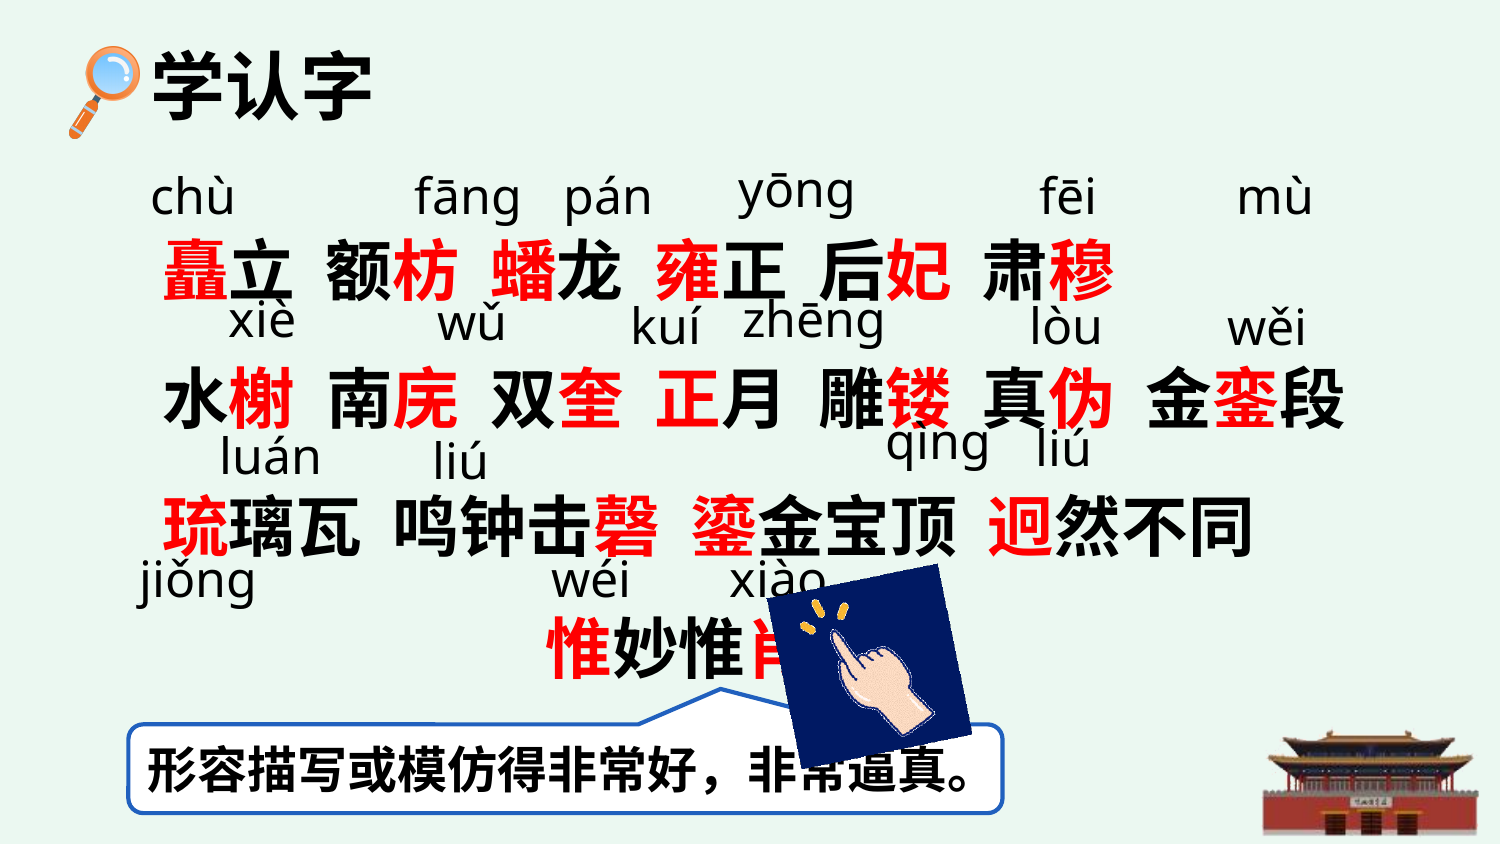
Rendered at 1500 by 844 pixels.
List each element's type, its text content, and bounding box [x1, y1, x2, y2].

text_box 惟妙惟肖 [530, 598, 776, 694]
text_box wěi [1212, 288, 1323, 363]
text_box xiào [714, 539, 843, 598]
text_box 矗立 额枋 蟠龙 雍正 后妃 肃穆 水榭 南庑 双奎 正月 雕镂 真伪 金銮段 琉璃瓦 鸣钟击磬 鎏金宝顶 迥然不同 [147, 173, 1400, 573]
text_box yōng [724, 150, 872, 225]
picture [68, 46, 141, 139]
picture [766, 564, 972, 769]
text_box mù [1221, 157, 1330, 232]
text_box wéi [536, 539, 647, 598]
text_box liú [418, 421, 505, 497]
text_box liú [1020, 408, 1108, 484]
text_box wǔ [422, 283, 523, 359]
picture [1253, 725, 1484, 838]
text_box luán [204, 416, 338, 492]
text_box 学认字 [135, 32, 506, 137]
text_box kuí [615, 287, 717, 362]
text_box 形容描写或模仿得非常好，非常逼真。 [126, 694, 1005, 816]
text_box fēi [1024, 157, 1113, 232]
text_box zhēng [727, 280, 902, 355]
text_box pán [548, 157, 669, 232]
text_box qìng [871, 401, 1007, 477]
text_box xiè [213, 280, 312, 355]
text_box lòu [1014, 287, 1119, 362]
text_box fāng [400, 157, 548, 232]
text_box jiǒng [124, 539, 273, 615]
text_box chù [135, 157, 252, 232]
